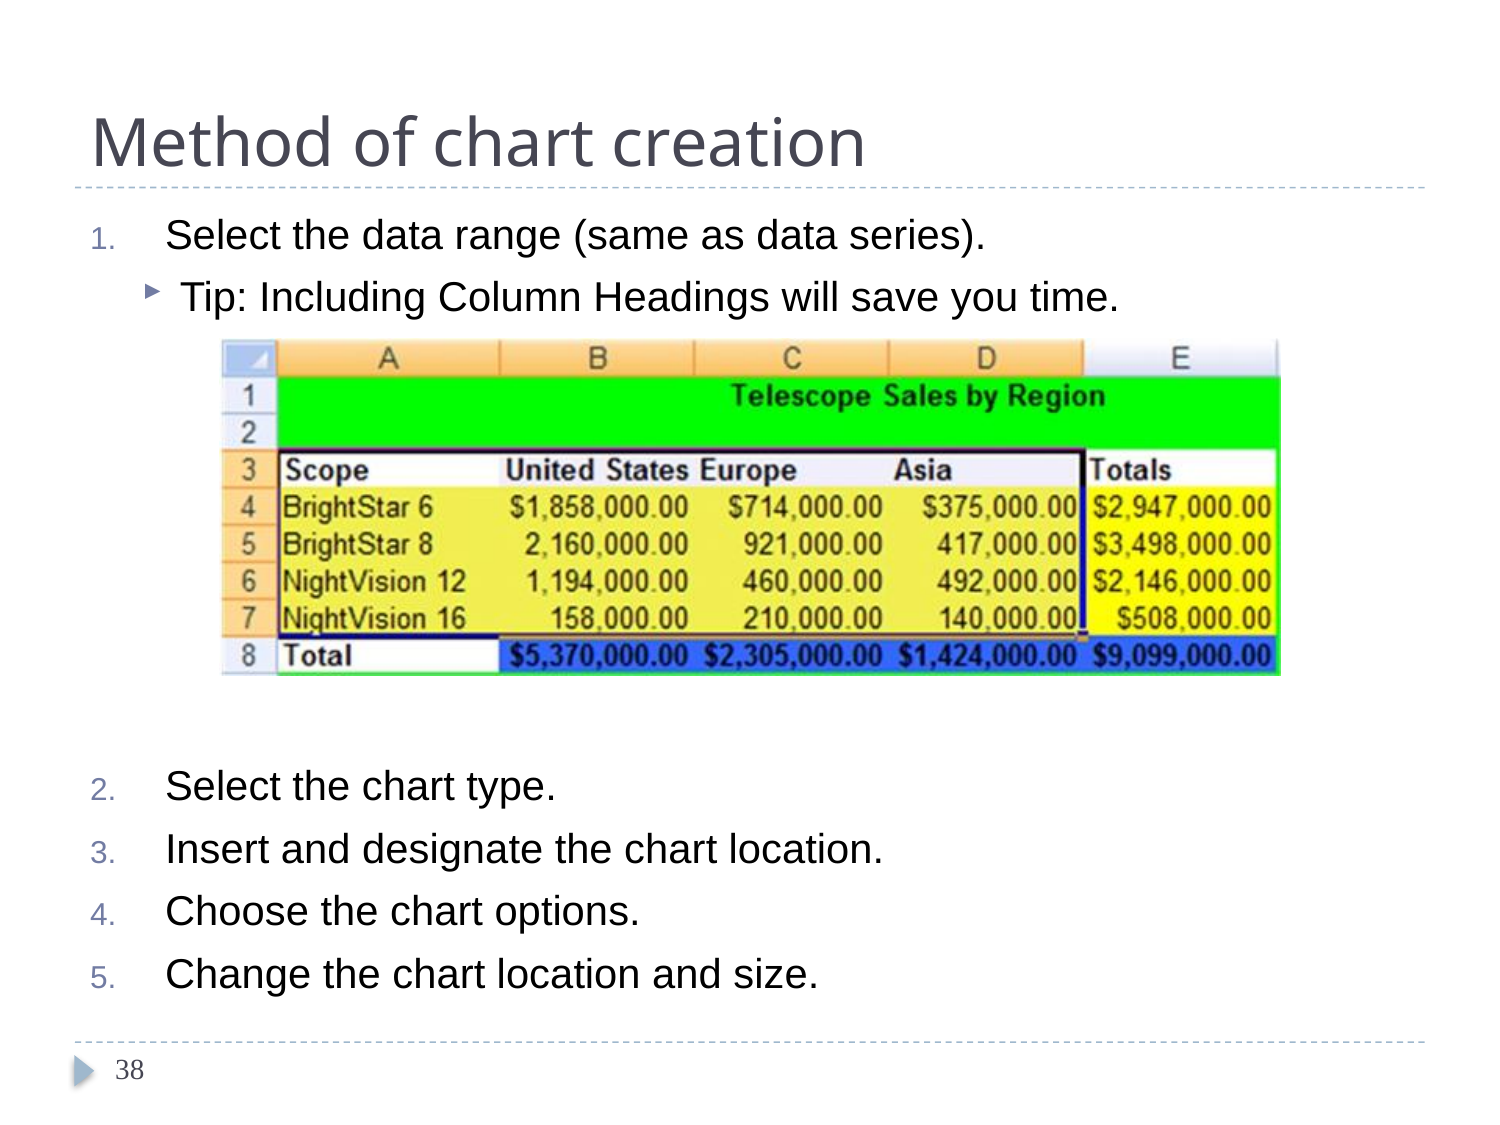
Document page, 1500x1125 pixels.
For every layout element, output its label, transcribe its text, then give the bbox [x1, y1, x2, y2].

slide_number 38 [100, 1042, 426, 1103]
title Method of chart creation [74, 24, 1426, 188]
list Select the data range (same as data series). Tip: Including Column Headings will save you time. Select the chart type. Insert and designate the chart location. Choose the chart options. Change the chart location and size. [74, 199, 1426, 1011]
picture [219, 337, 1281, 676]
